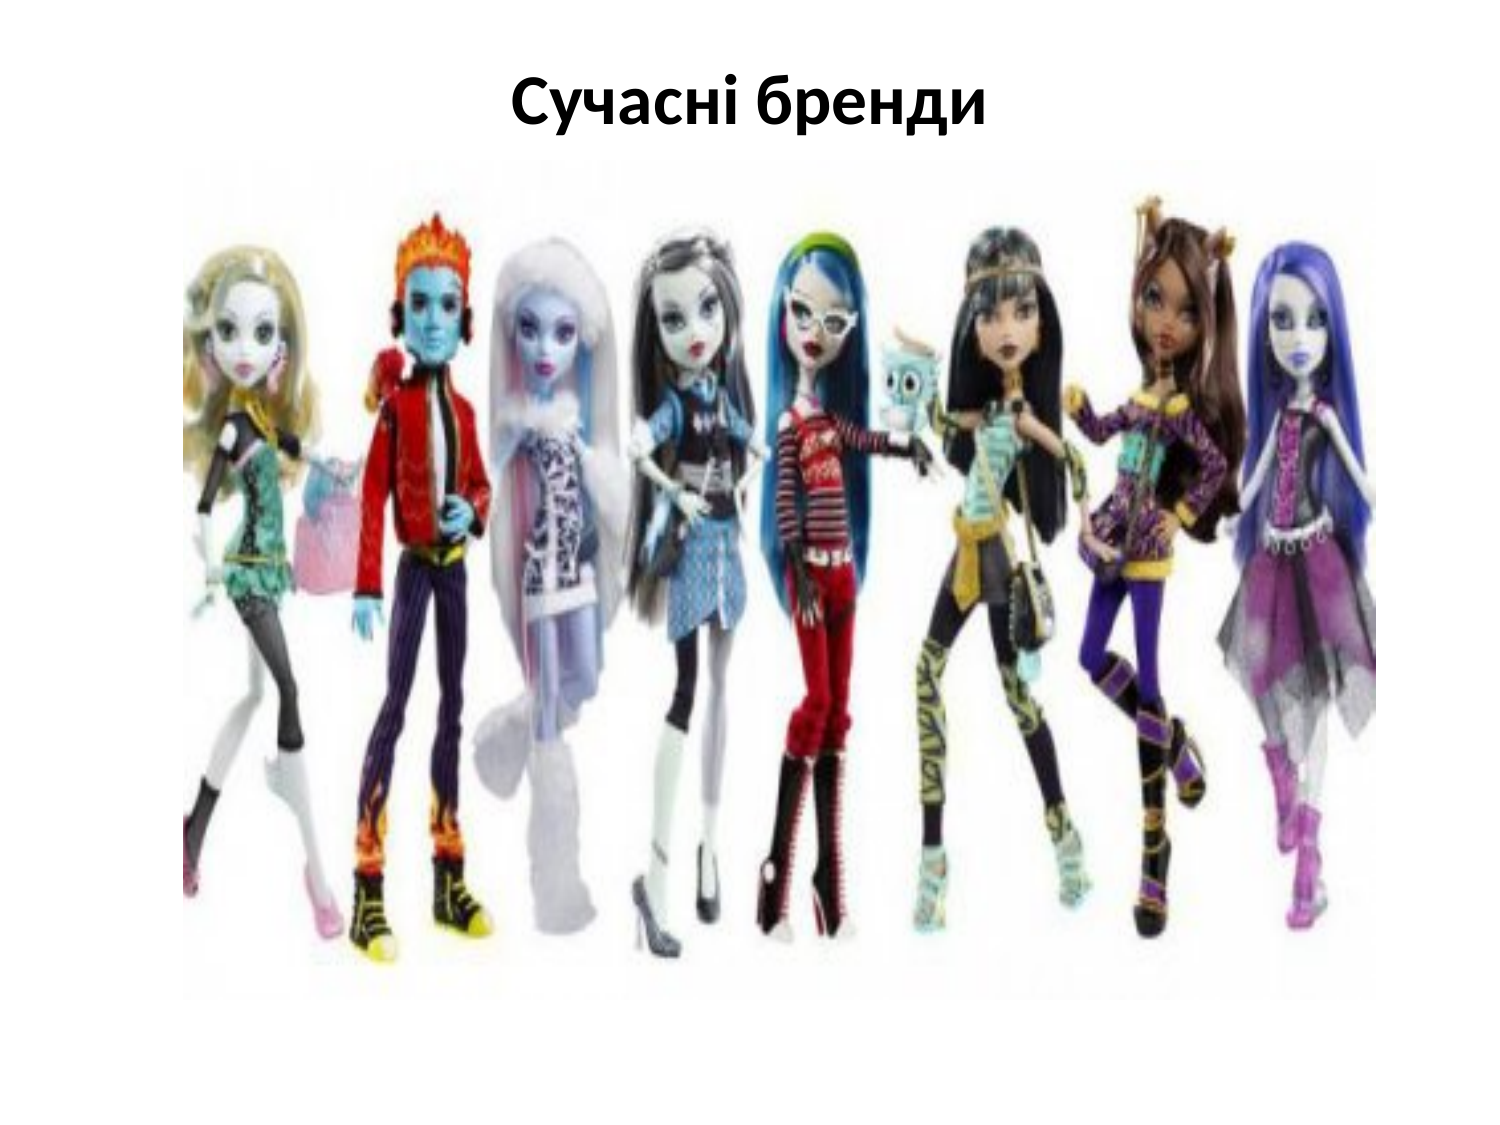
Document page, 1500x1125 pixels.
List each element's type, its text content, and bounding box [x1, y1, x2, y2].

picture [182, 160, 1377, 1000]
title Сучасні бренди [75, 45, 1425, 233]
